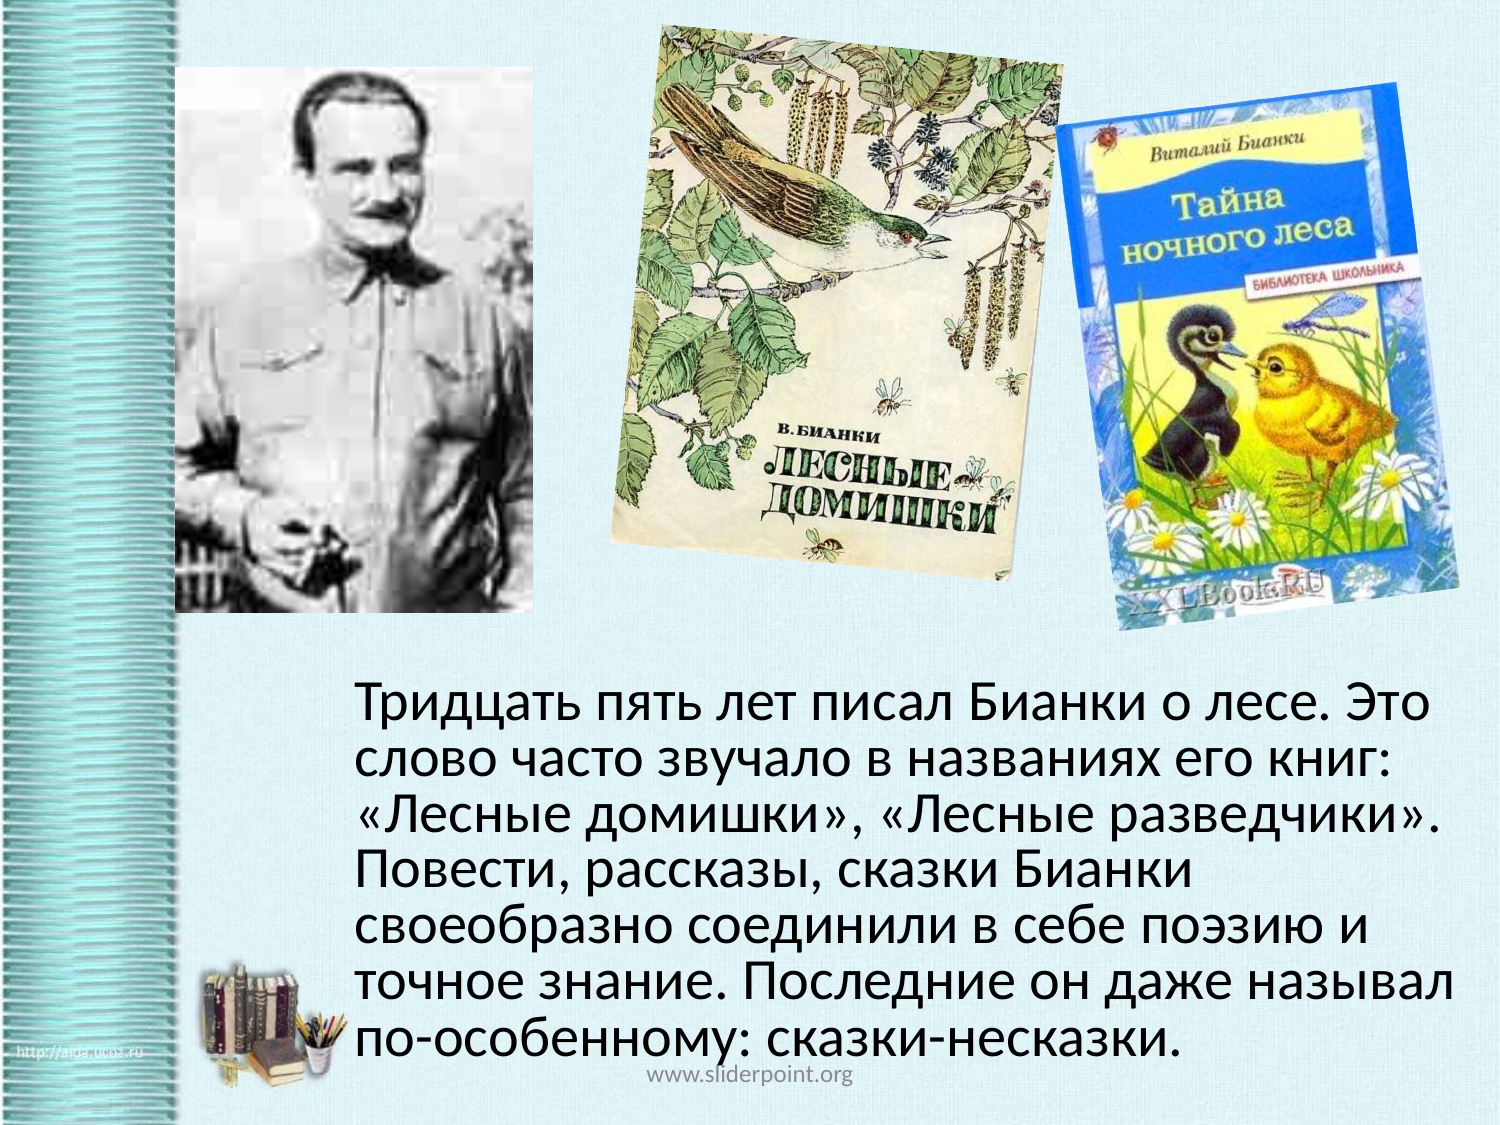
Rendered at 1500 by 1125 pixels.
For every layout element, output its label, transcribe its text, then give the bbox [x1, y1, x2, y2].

picture [0, 0, 1500, 1125]
text_box Тридцать пять лет писал Бианки о лесе. Это слово часто звучало в названиях его книг: «Лесные домишки», «Лесные разведчики». Повести, рассказы, сказки Бианки своеобразно соединили в себе поэзию и точное знание. Последние он даже называл по-особенному: сказки-несказки. [339, 667, 1500, 1075]
footer www.sliderpoint.org [512, 1042, 988, 1103]
